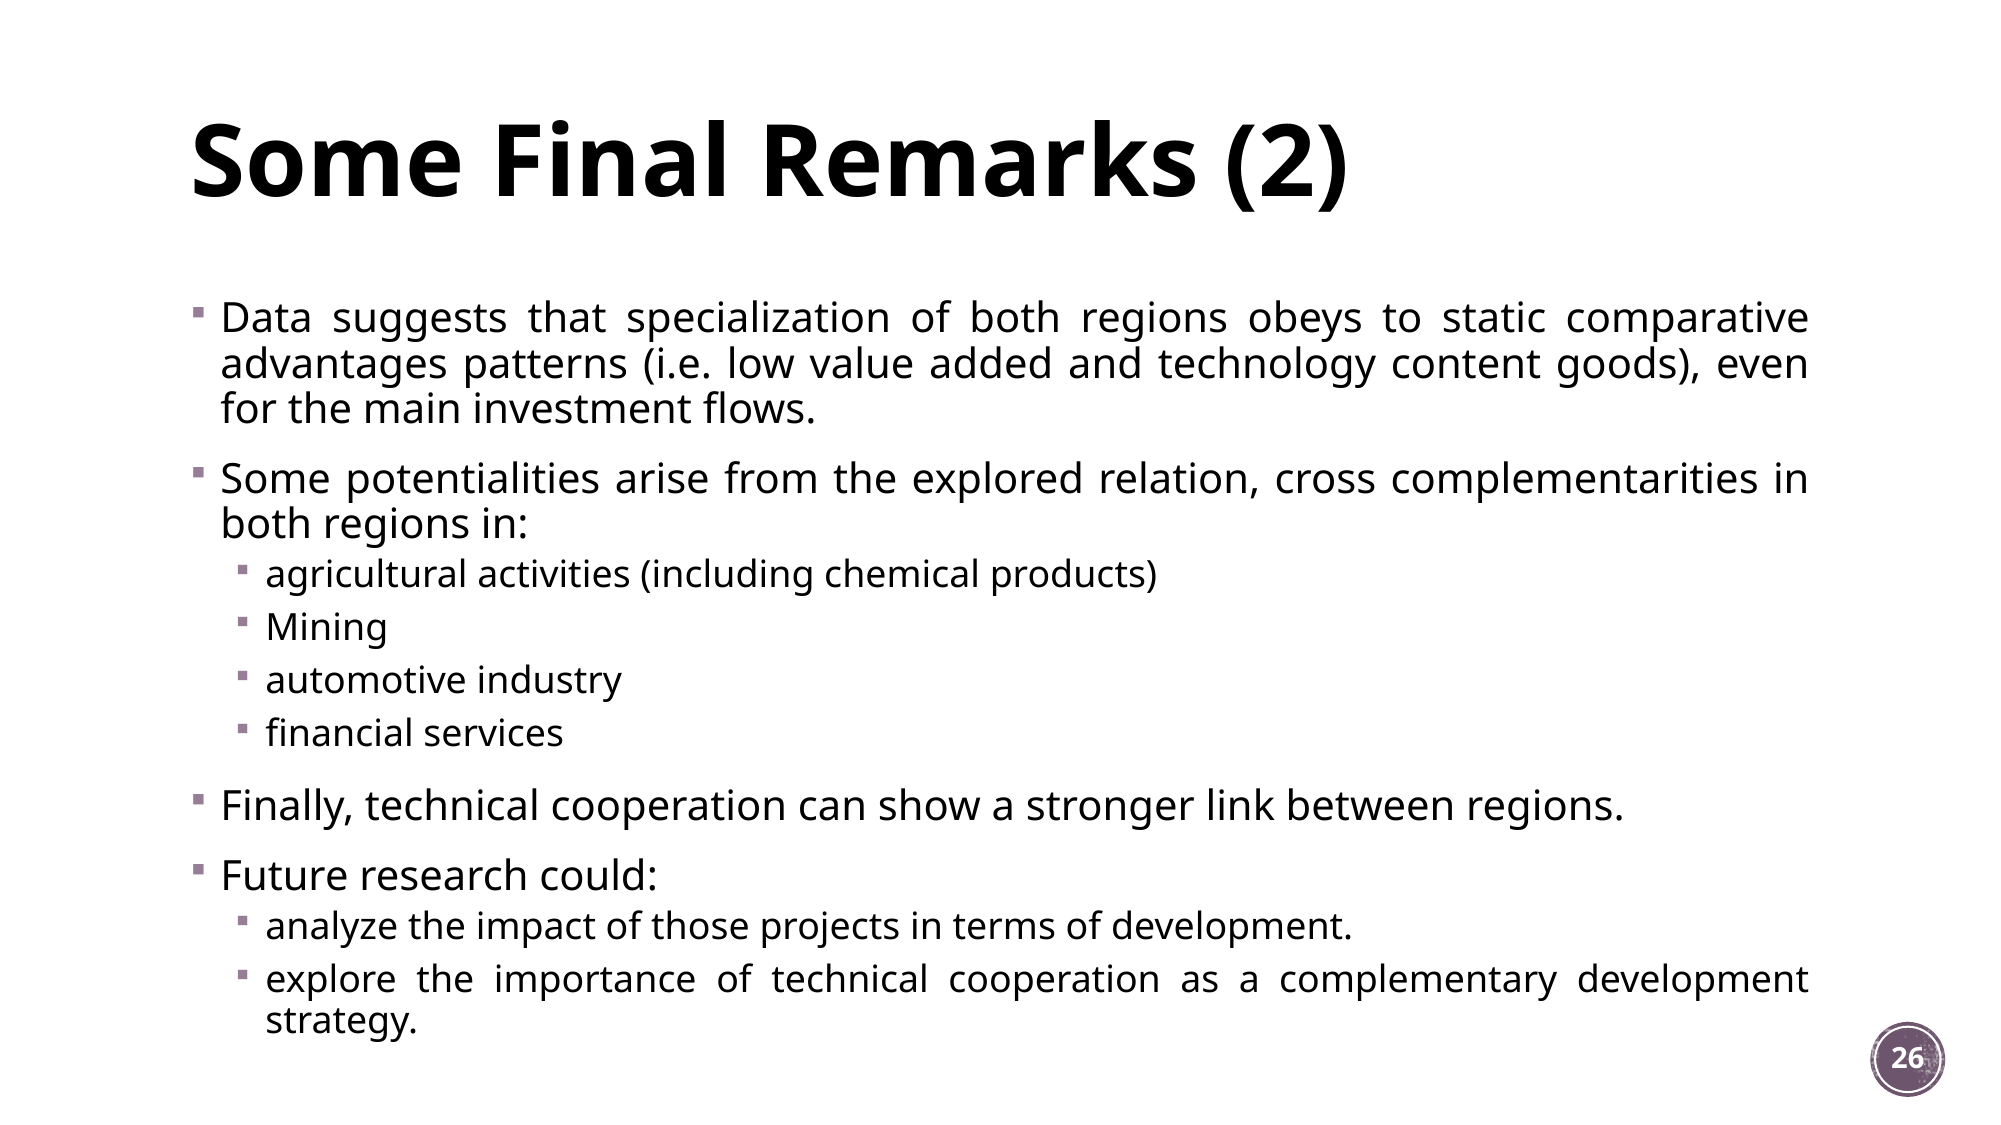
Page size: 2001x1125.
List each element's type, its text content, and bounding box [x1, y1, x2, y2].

slide_number 26 [1855, 1028, 1961, 1089]
title Some Final Remarks (2) [175, 32, 1826, 289]
list Data suggests that specialization of both regions obeys to static comparative advantages patterns (i.e. low value added and technology content goods), even for the main investment flows. Some potentialities arise from the explored relation, cross complementarities in both regions in: agricultural activities (including chemical products) Mining automotive industry financial services Finally, technical cooperation can show a stronger link between regions. Future research could: analyze the impact of those projects in terms of development. explore the importance of technical cooperation as a complementary development strategy. [175, 289, 1826, 1125]
